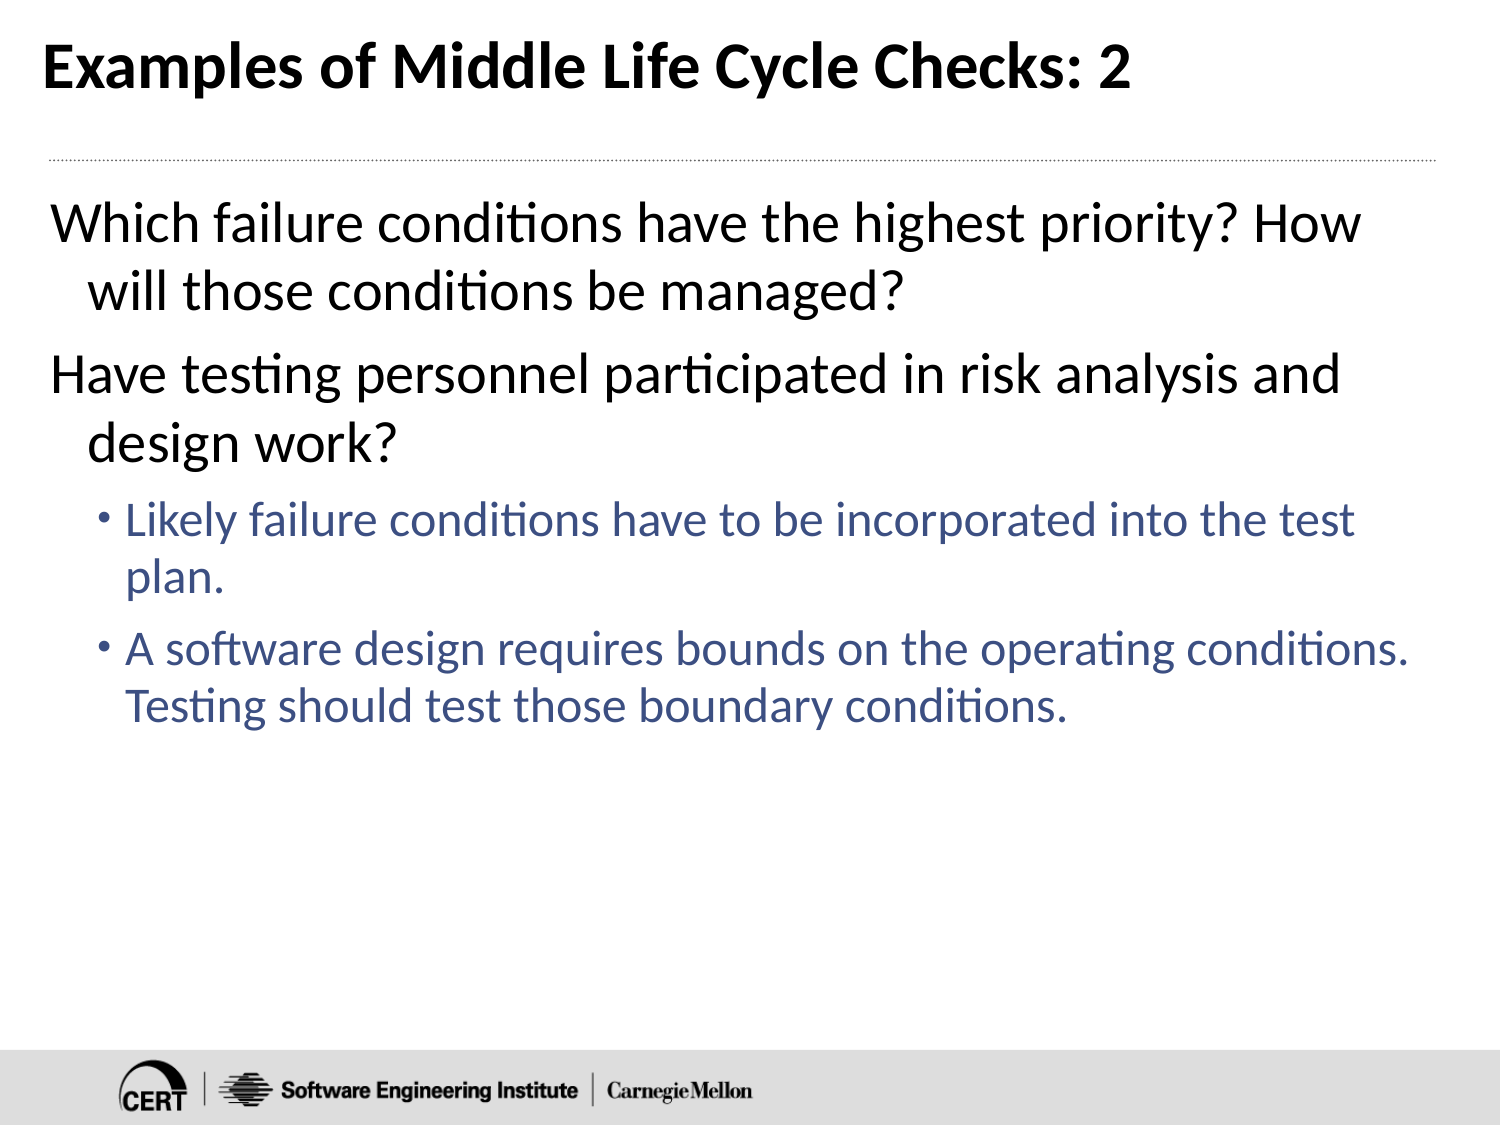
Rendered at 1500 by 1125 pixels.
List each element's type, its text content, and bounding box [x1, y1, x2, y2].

picture [102, 1056, 765, 1117]
title Examples of Middle Life Cycle Checks: 2 [42, 37, 1434, 155]
list Which failure conditions have the highest priority? How will those conditions be managed? Have testing personnel participated in risk analysis and design work? Likely failure conditions have to be incorporated into the test plan. A software design requires bounds on the operating conditions. Testing should test those boundary conditions. [49, 187, 1438, 1001]
